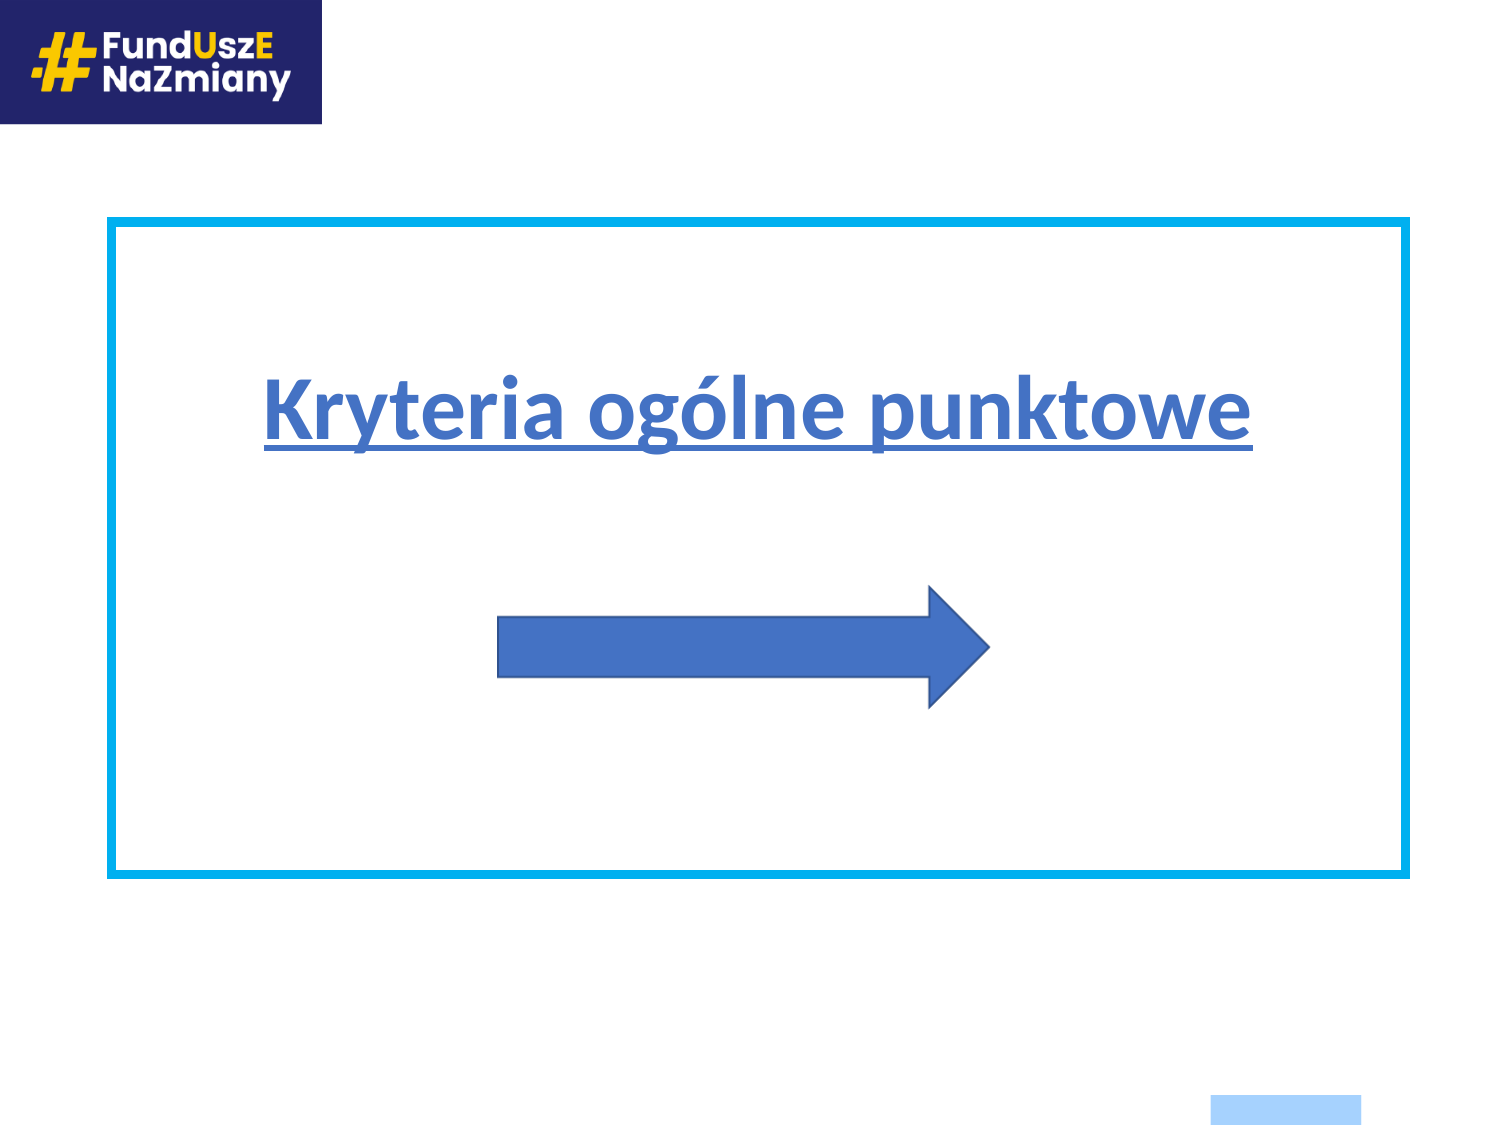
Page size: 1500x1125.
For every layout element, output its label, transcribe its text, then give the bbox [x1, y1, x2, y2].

picture [0, 0, 1500, 1125]
list Kryteria ogólne punktowe [111, 221, 1406, 876]
